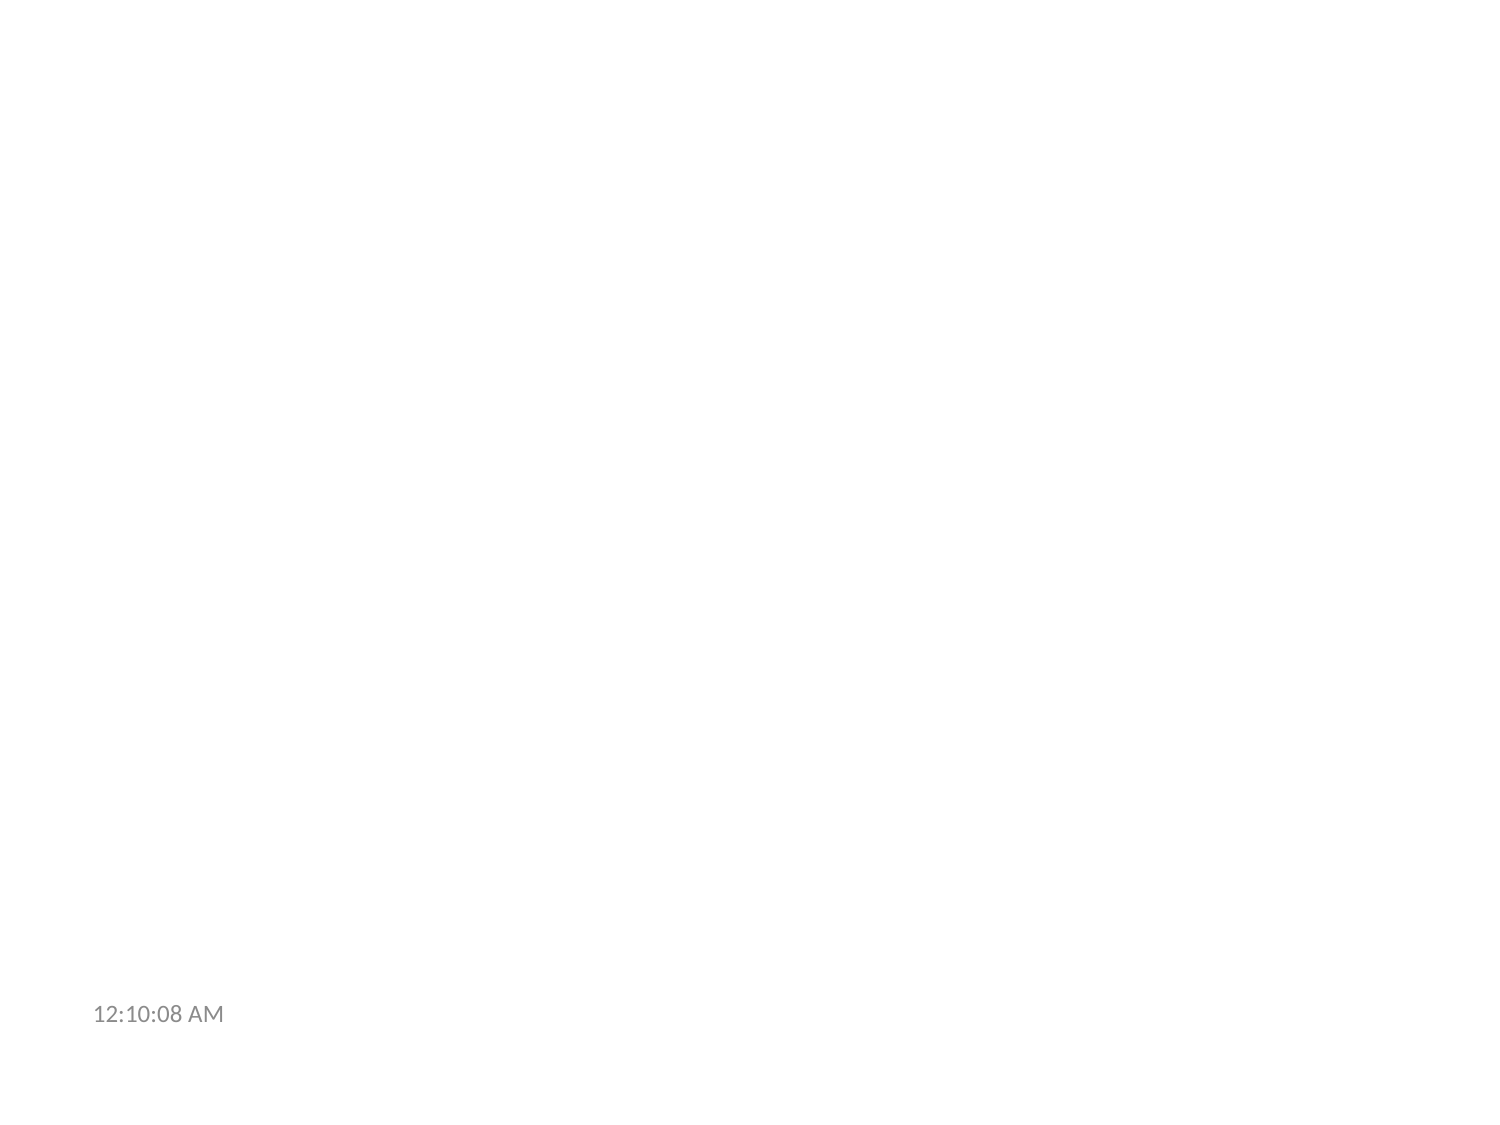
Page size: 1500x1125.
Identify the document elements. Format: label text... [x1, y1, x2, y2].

text_box 3:35:09 PM [77, 982, 428, 1043]
